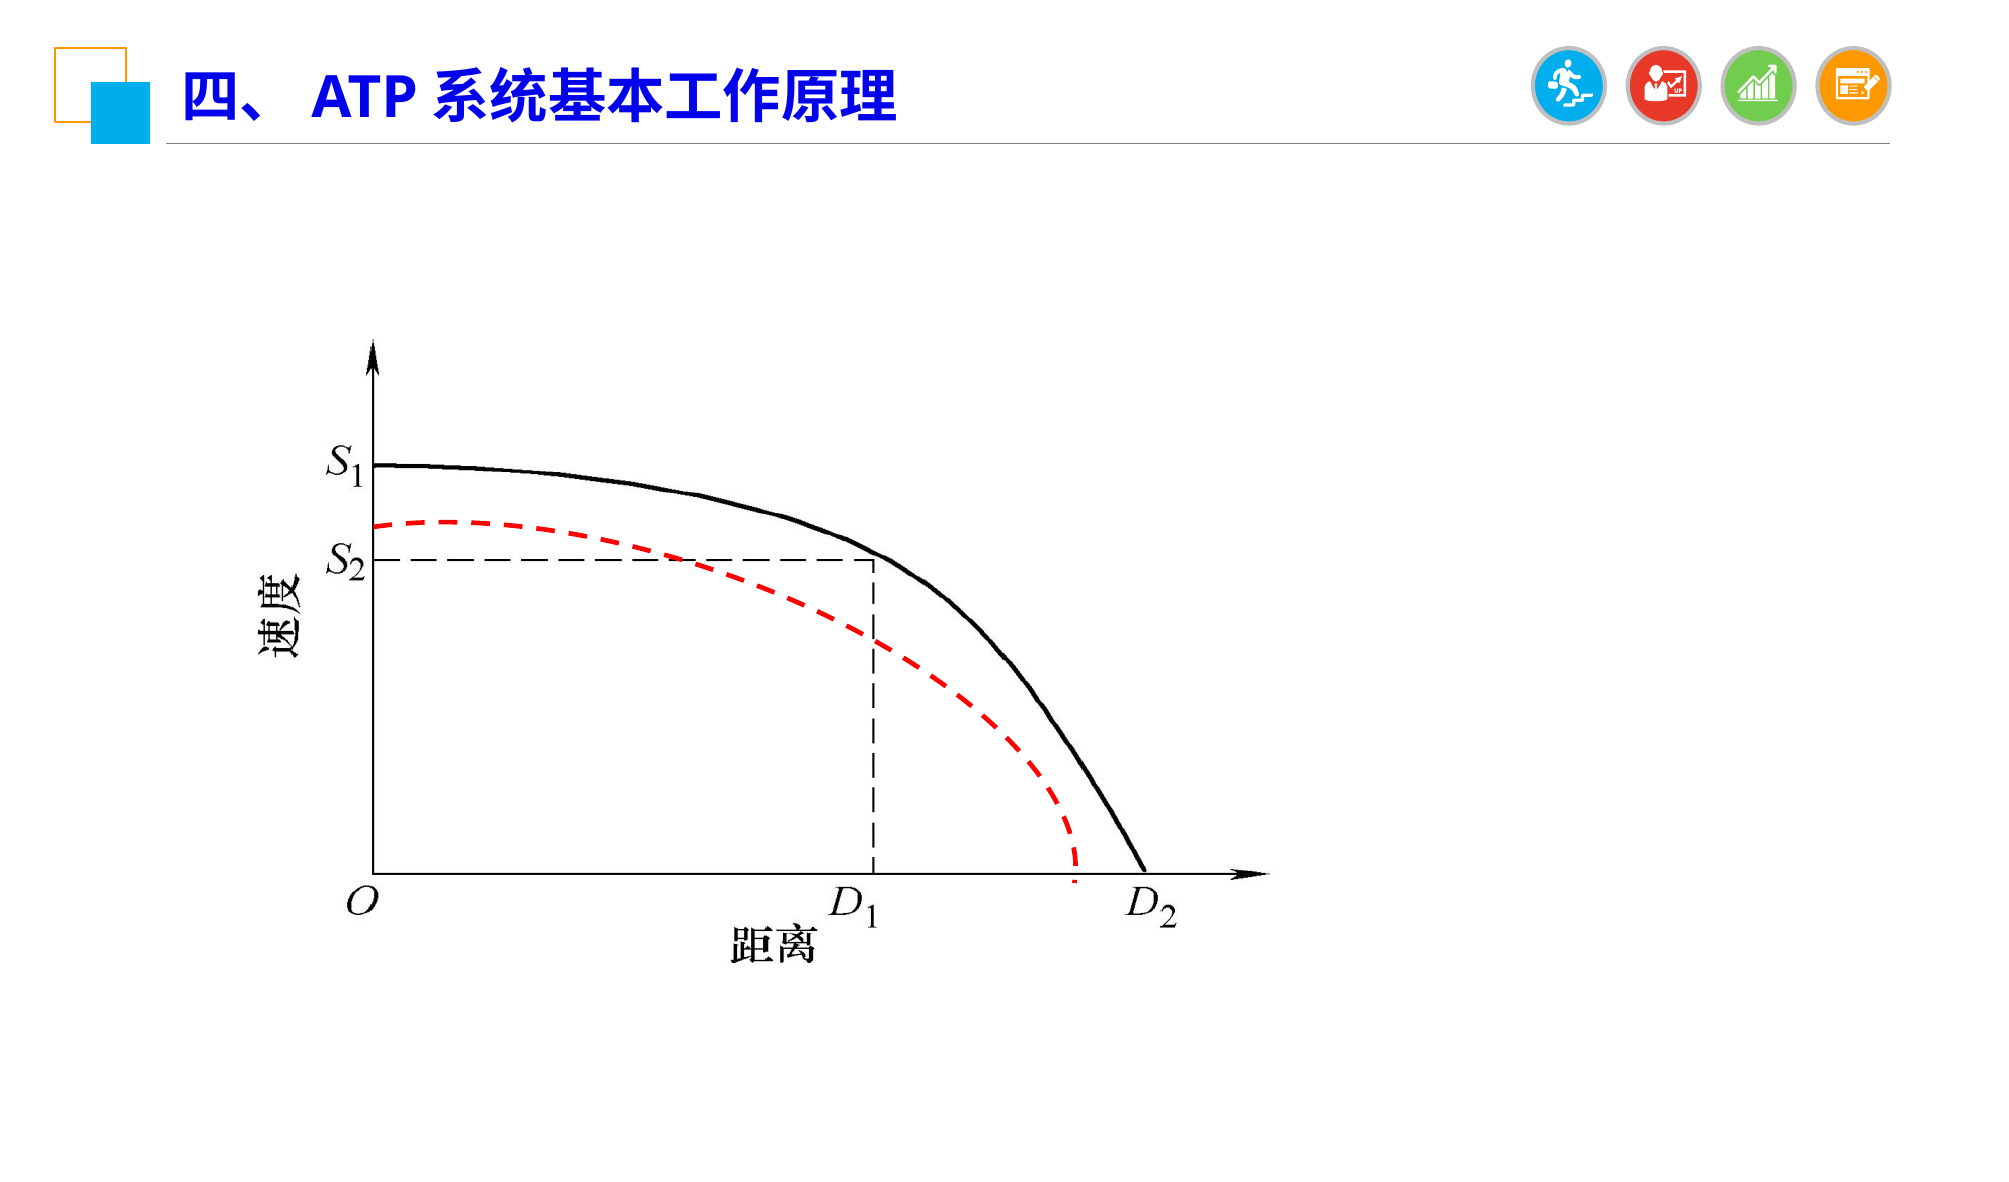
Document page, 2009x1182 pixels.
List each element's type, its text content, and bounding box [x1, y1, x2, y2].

text_box 四、ATP系统基本工作原理 [166, 51, 913, 137]
picture [257, 339, 1278, 963]
